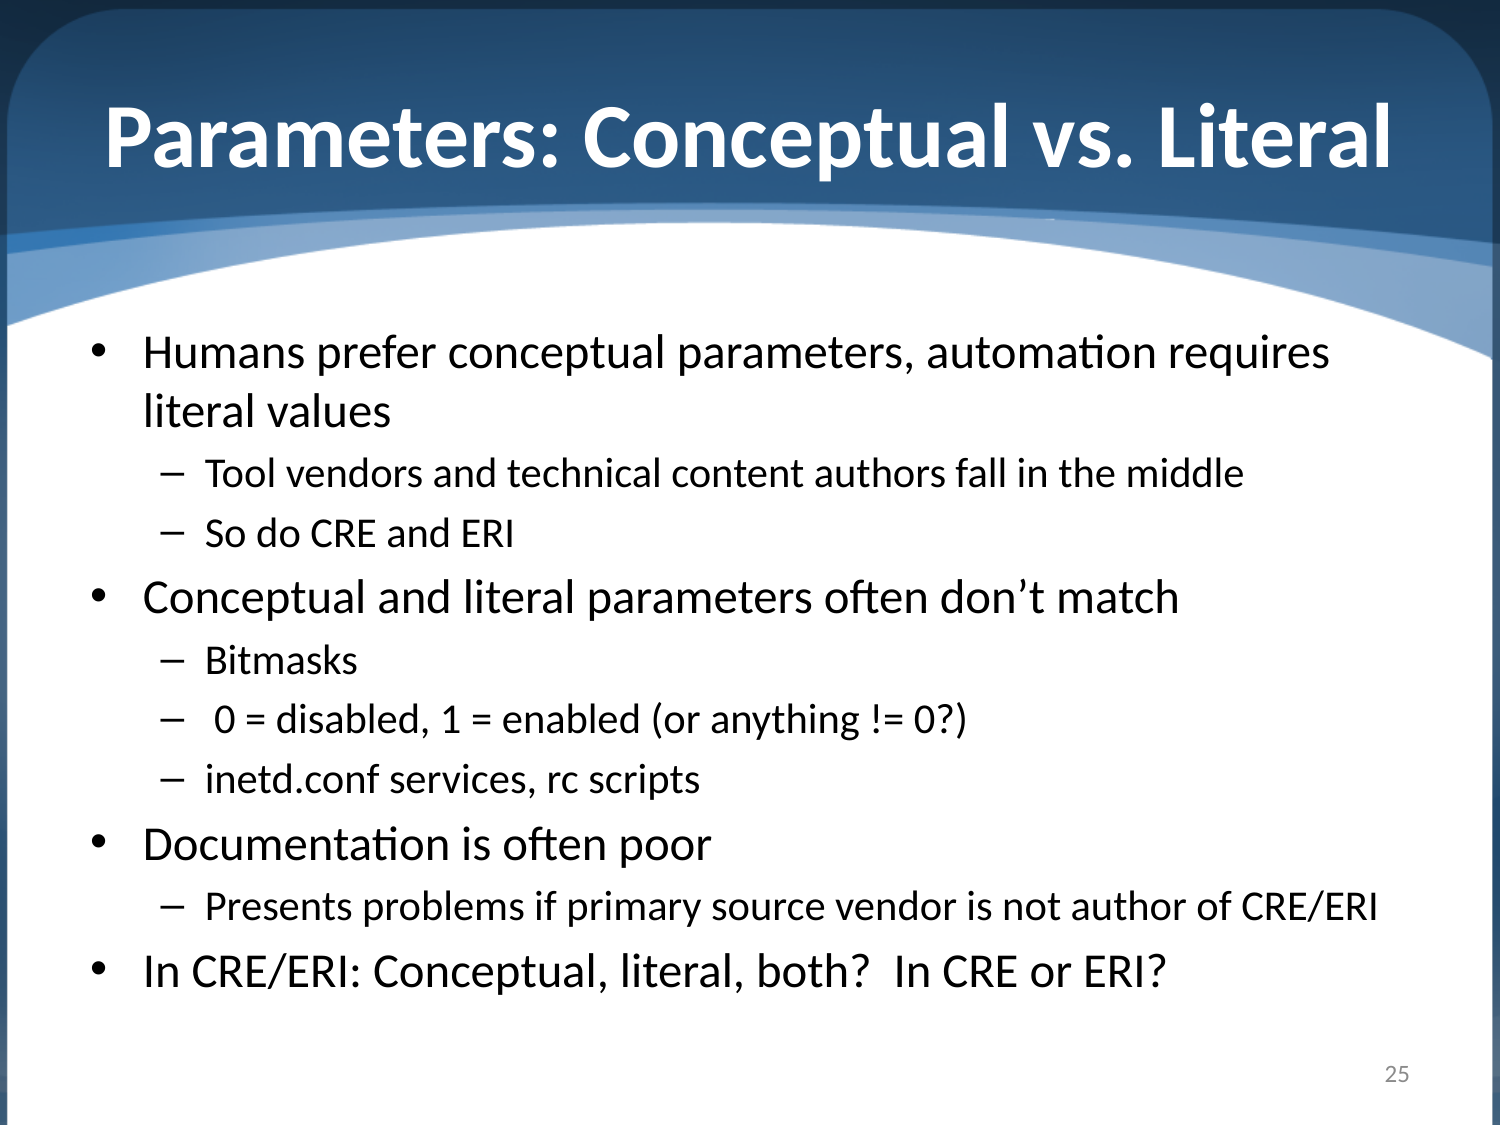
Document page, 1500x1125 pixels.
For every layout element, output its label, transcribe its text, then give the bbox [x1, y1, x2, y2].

slide_number 25 [1074, 1042, 1425, 1103]
picture [0, 0, 1500, 1125]
list Humans prefer conceptual parameters, automation requires literal values Tool vendors and technical content authors fall in the middle So do CRE and ERI Conceptual and literal parameters often don’t match Bitmasks 0 = disabled, 1 = enabled (or anything != 0?) inetd.conf services, rc scripts Documentation is often poor Presents problems if primary source vendor is not author of CRE/ERI In CRE/ERI: Conceptual, literal, both? In CRE or ERI? [74, 312, 1426, 1006]
title Parameters: Conceptual vs. Literal [75, 37, 1425, 225]
